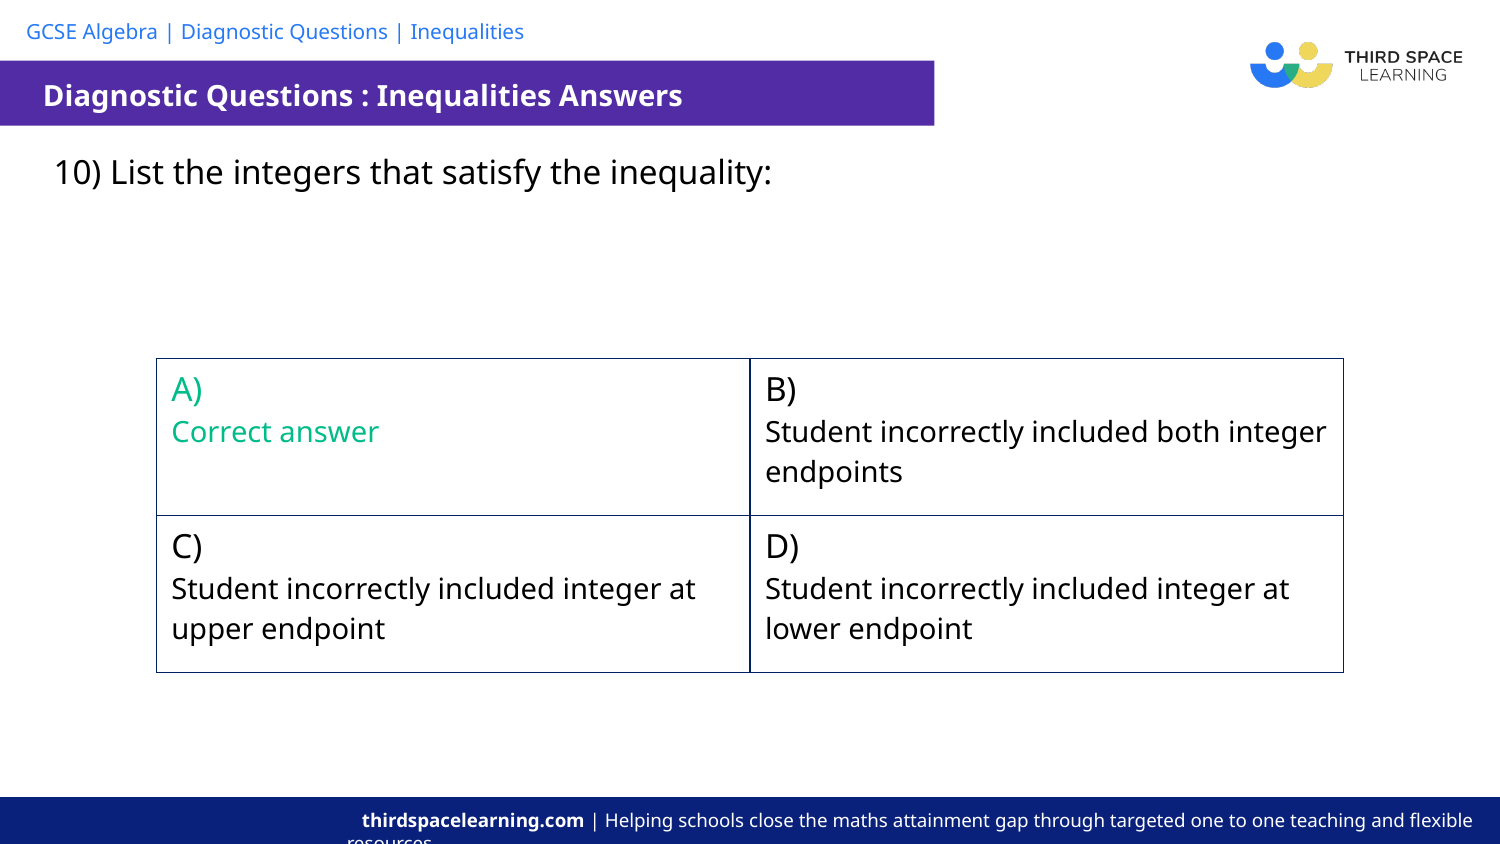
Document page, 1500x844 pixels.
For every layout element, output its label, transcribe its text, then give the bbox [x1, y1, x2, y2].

picture [1250, 33, 1465, 99]
text_box Diagnostic Questions : Inequalities Answers [27, 61, 778, 127]
